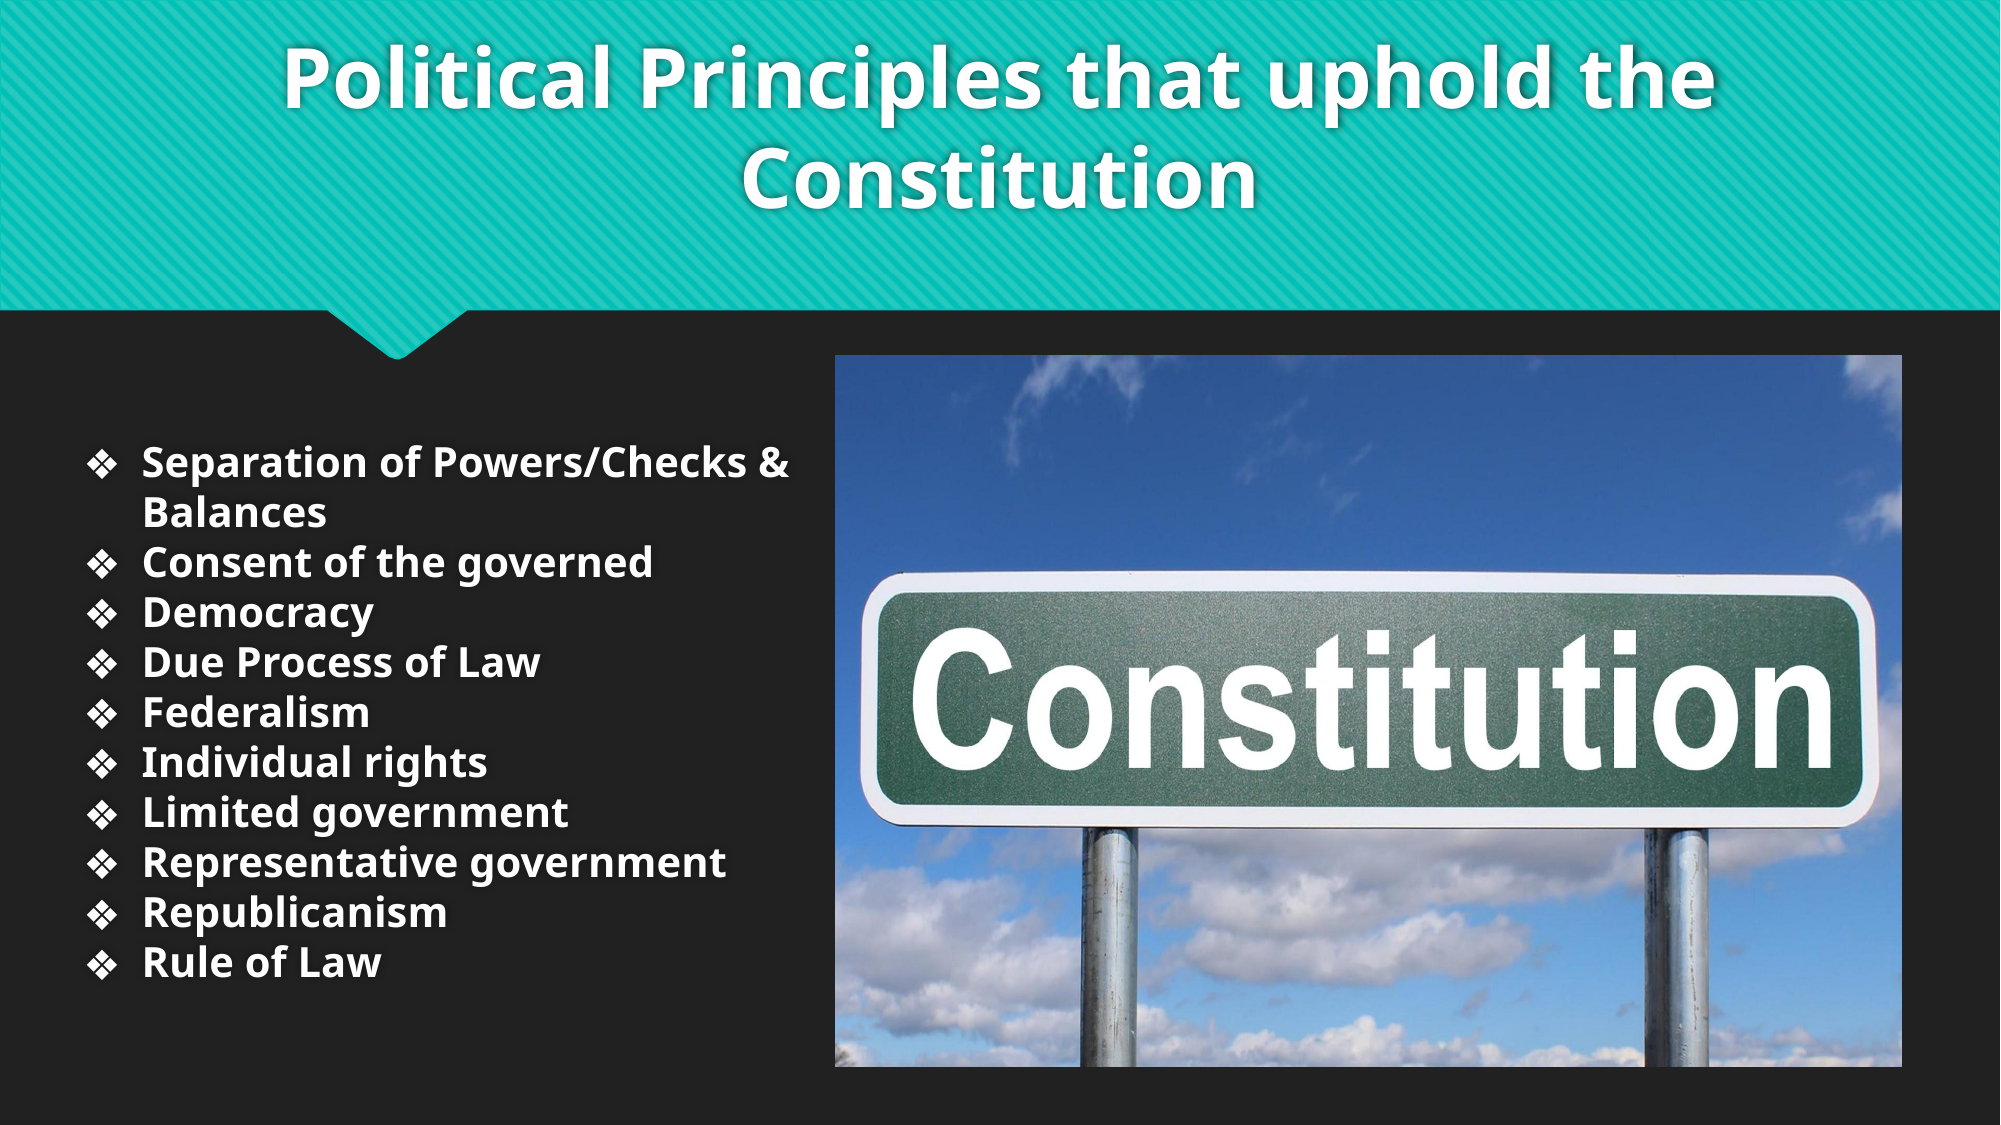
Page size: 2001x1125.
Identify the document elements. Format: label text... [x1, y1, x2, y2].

picture [834, 355, 1902, 1067]
title Political Principles that uphold the Constitution [132, 73, 1868, 233]
picture [1, 1, 1999, 308]
list Separation of Powers/Checks & Balances Consent of the governed Democracy Due Process of Law Federalism Individual rights Limited government Representative government Republicanism Rule of Law [51, 258, 1801, 1125]
